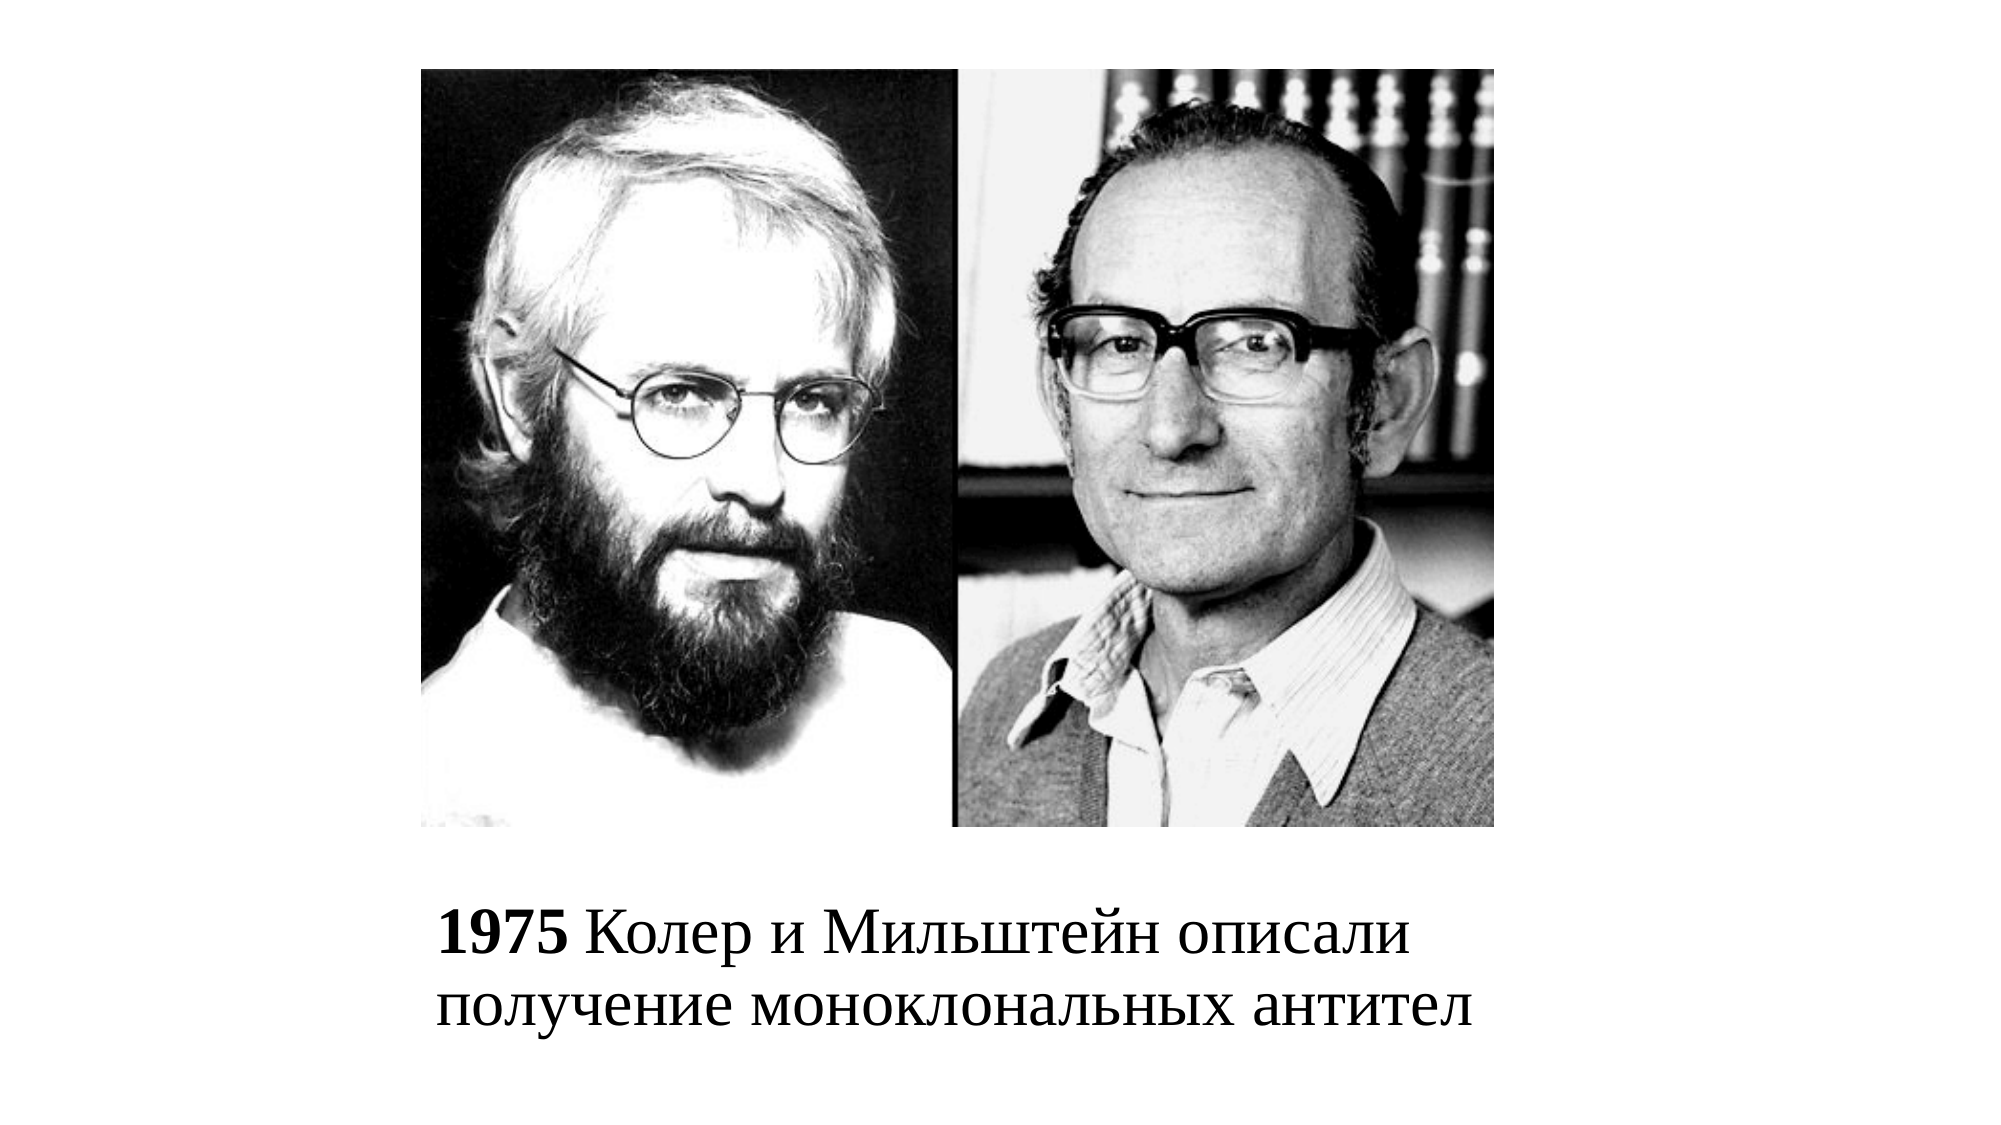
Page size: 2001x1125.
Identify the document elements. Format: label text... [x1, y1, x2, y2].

picture [421, 69, 1494, 827]
list 1975 Колер и Мильштейн описали получение моноклональных антител [421, 889, 1494, 1103]
